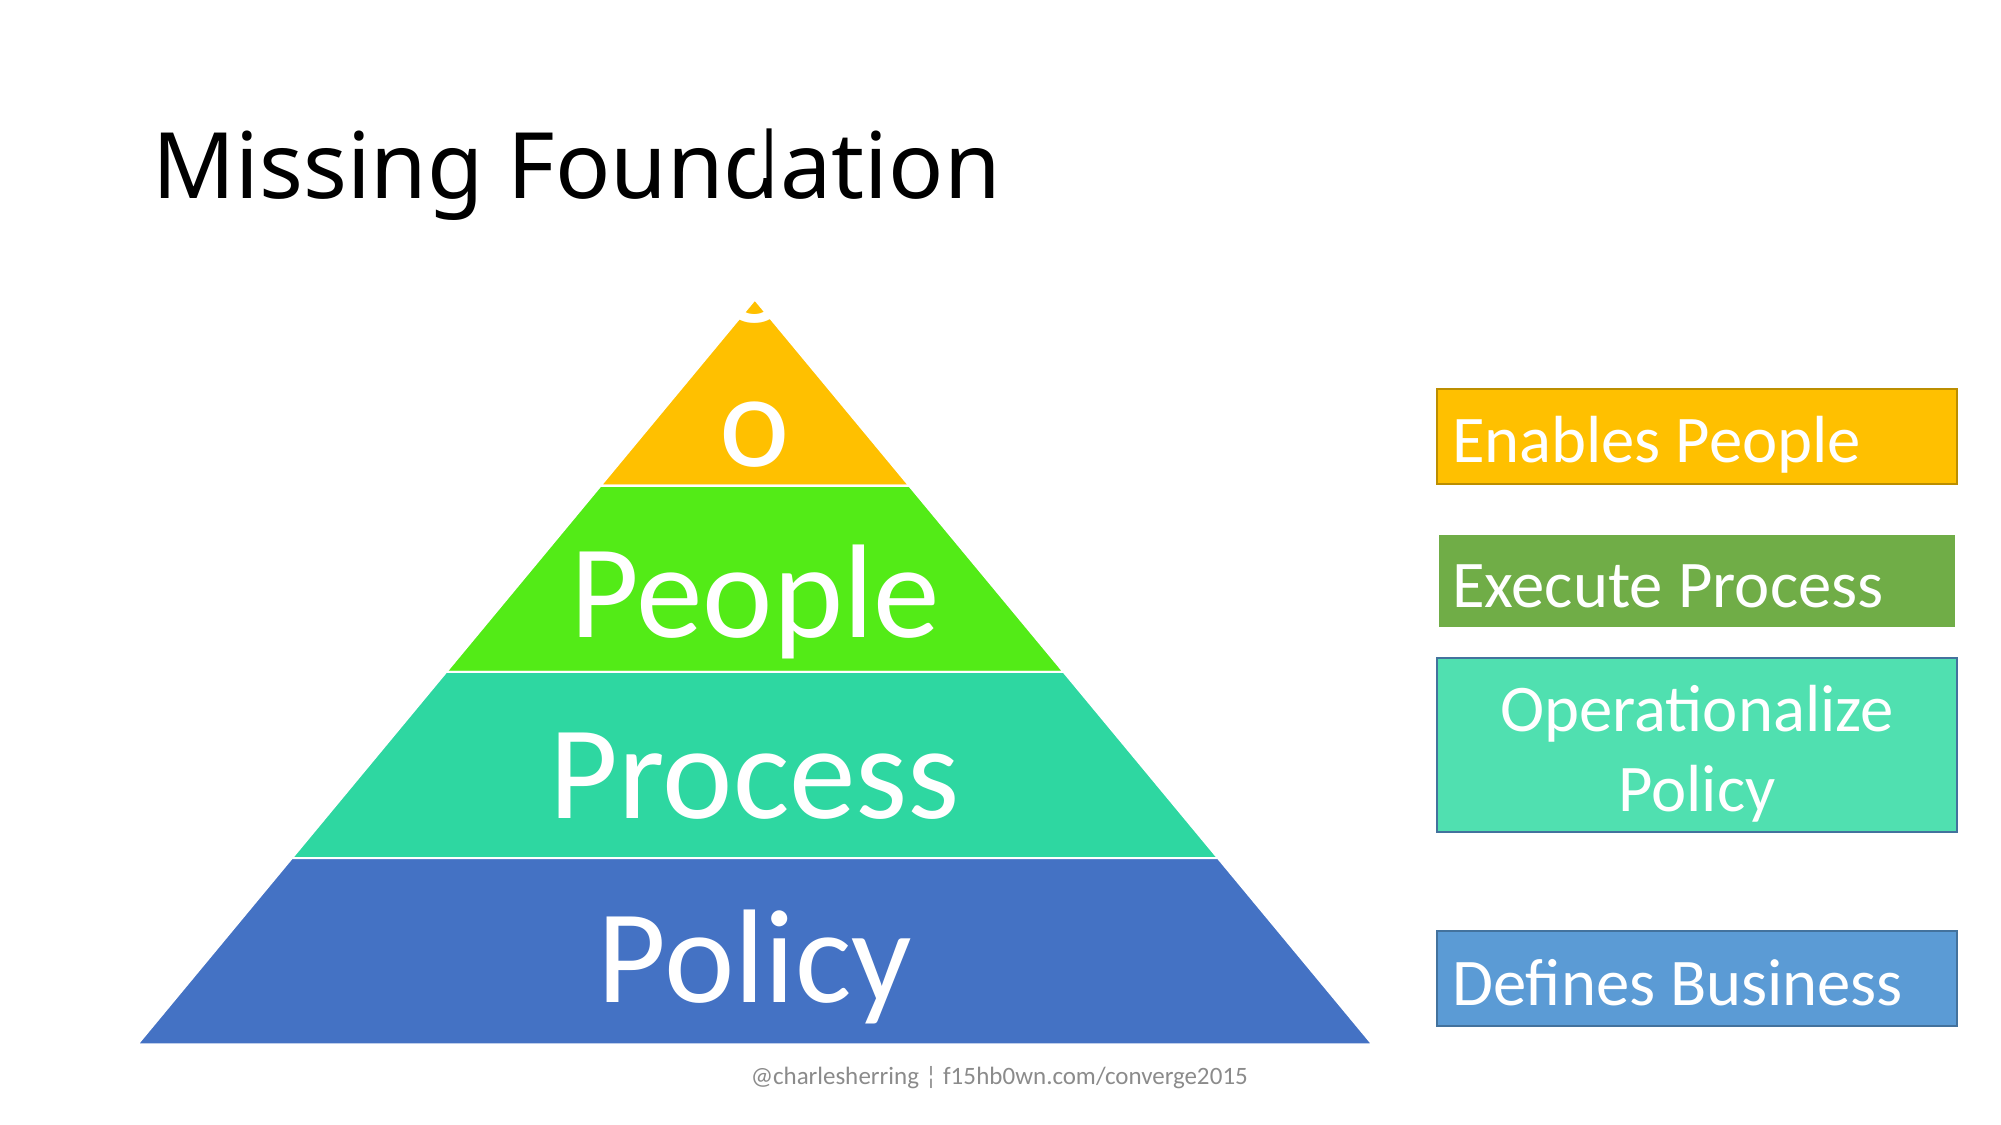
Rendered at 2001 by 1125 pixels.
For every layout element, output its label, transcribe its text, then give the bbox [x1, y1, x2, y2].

text_box Execute Process [1436, 532, 1958, 630]
text_box Defines Business [1436, 930, 1958, 1027]
title Missing Foundation [137, 59, 1863, 278]
footer @charlesherring ¦ f15hb0wn.com/converge2015 [137, 1044, 1863, 1105]
text_box Enables People [1436, 388, 1958, 485]
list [137, 299, 1373, 1045]
text_box Operationalize Policy [1436, 657, 1958, 833]
